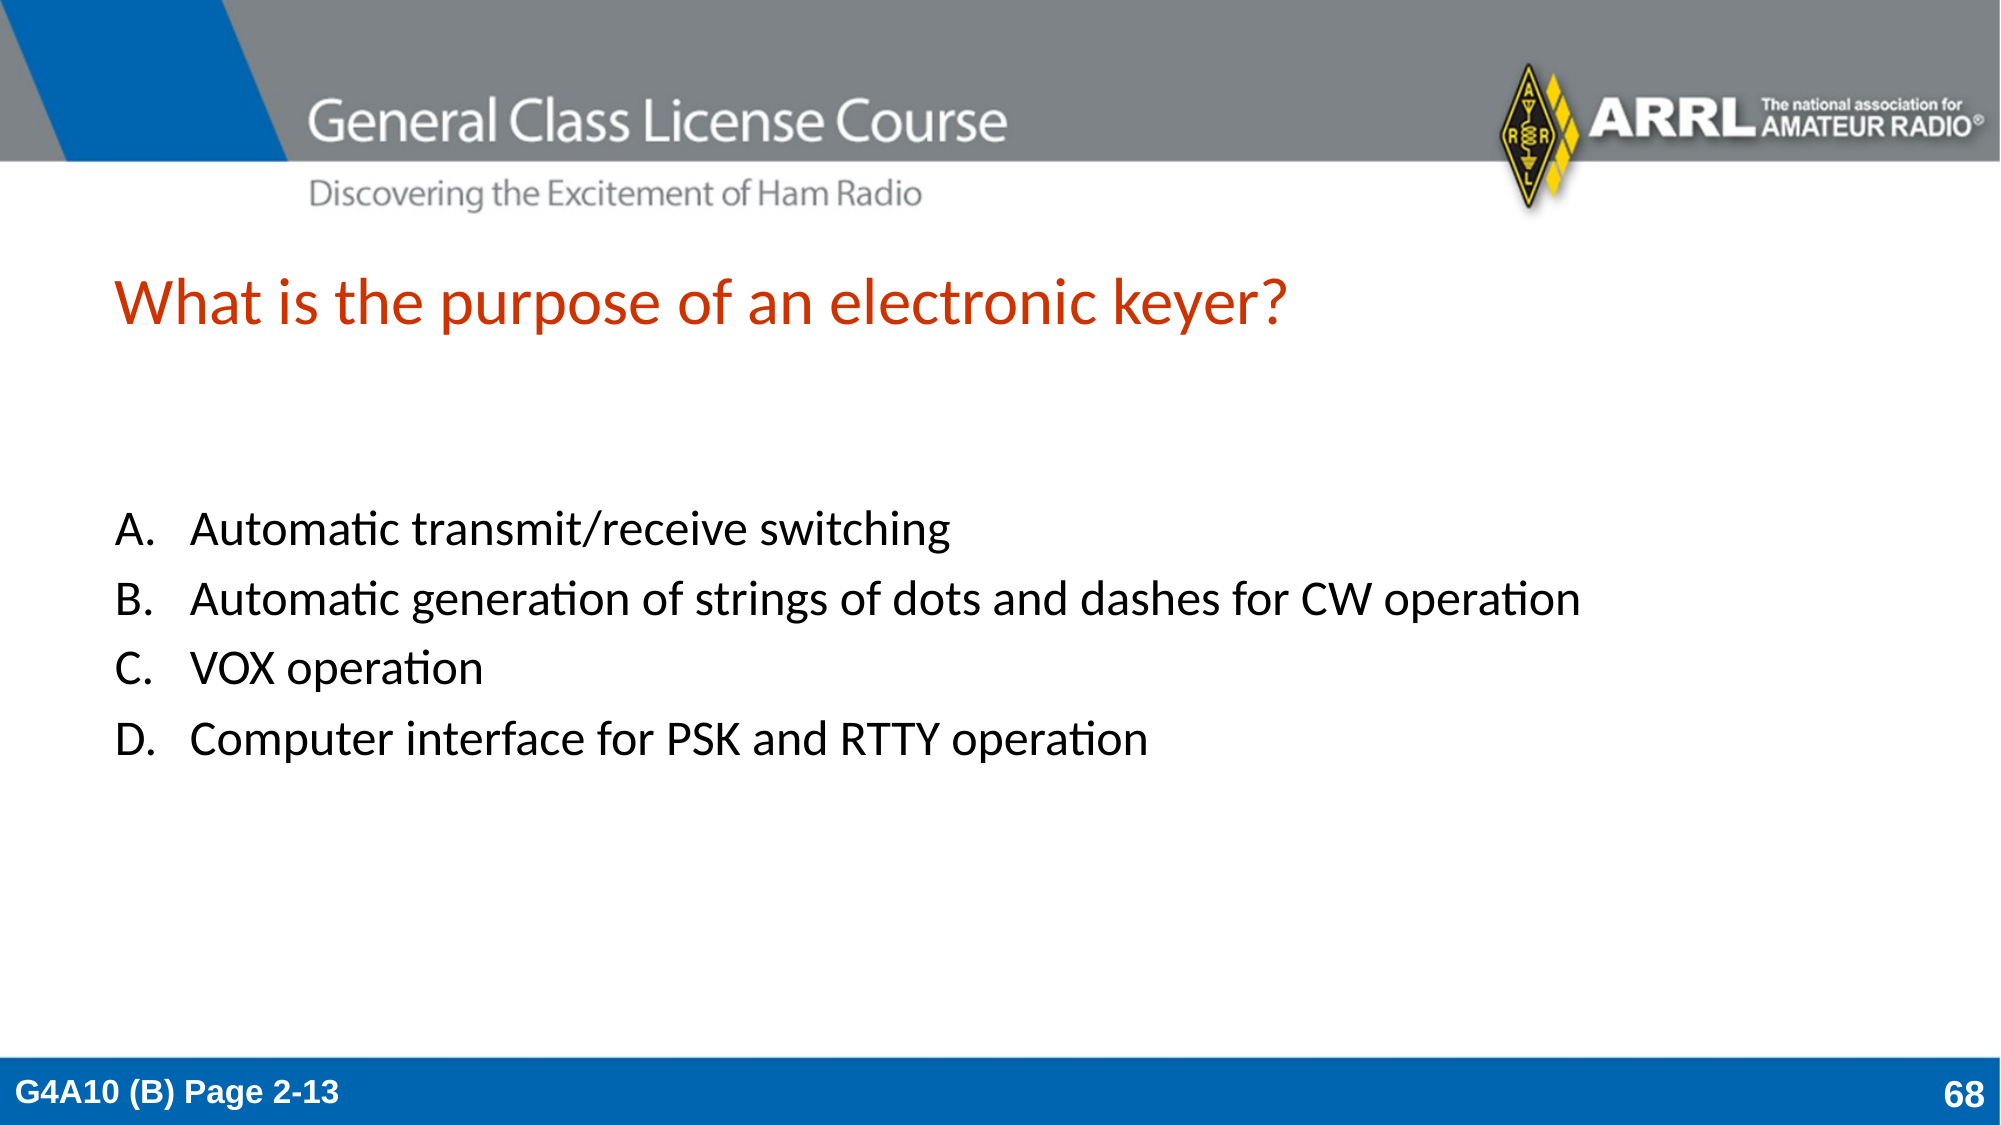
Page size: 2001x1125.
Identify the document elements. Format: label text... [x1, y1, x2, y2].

list Automatic transmit/receive switching Automatic generation of strings of dots and dashes for CW operation VOX operation Computer interface for PSK and RTTY operation [99, 487, 1900, 1005]
text_box 68 [1875, 1062, 2000, 1123]
text_box G4A10 (B) Page 2-13 [0, 1062, 1313, 1118]
picture [0, 0, 2001, 1125]
title What is the purpose of an electronic keyer? [99, 249, 1900, 388]
